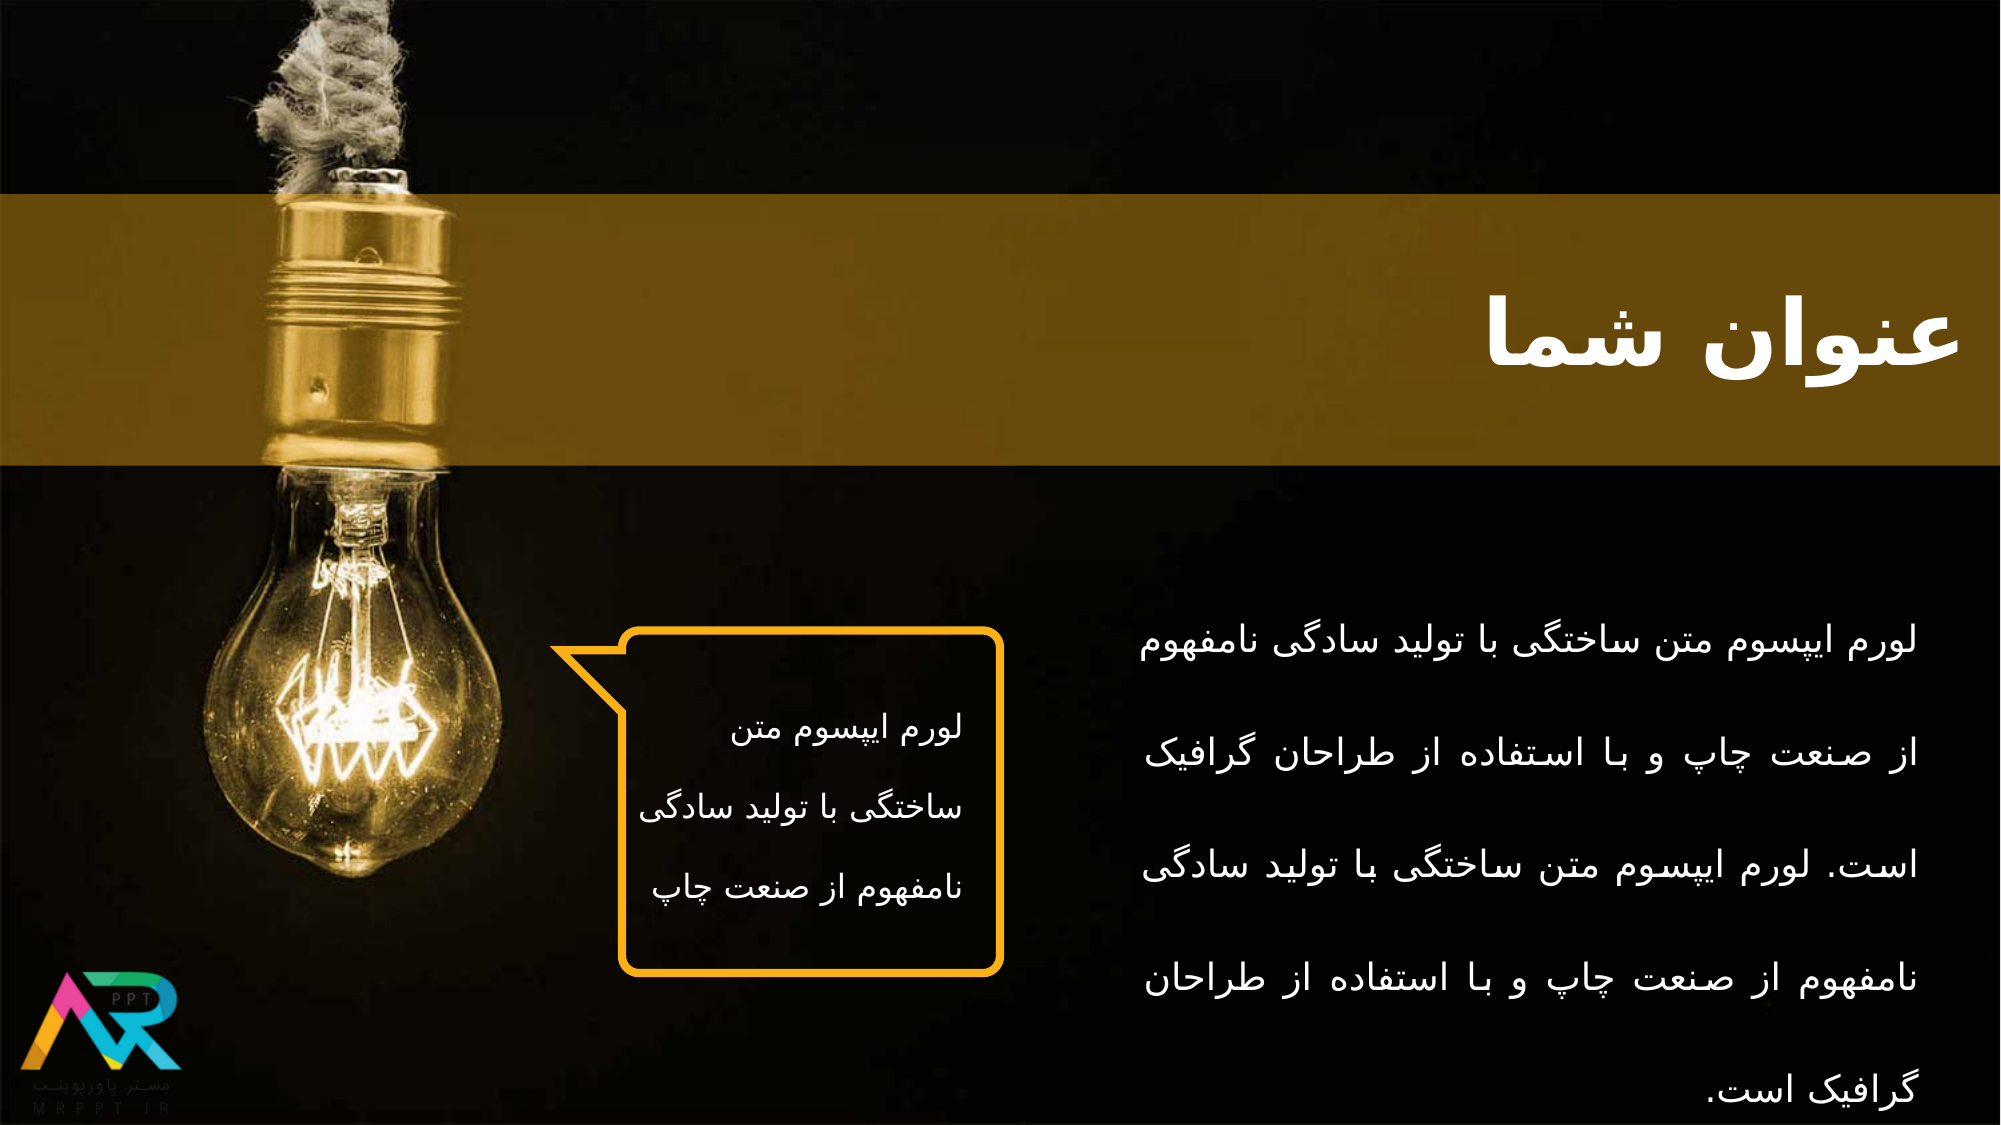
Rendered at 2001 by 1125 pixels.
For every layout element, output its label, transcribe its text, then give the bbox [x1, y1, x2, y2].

picture [0, 0, 2001, 1125]
text_box [557, 629, 1002, 975]
text_box [0, 193, 2000, 467]
text_box لورم ایپسوم متن ساختگی با تولید سادگی نامفهوم از صنعت چاپ و با استفاده از طراحان گرافیک است. لورم ایپسوم متن ساختگی با تولید سادگی نامفهوم از صنعت چاپ و با استفاده از طراحان گرافیک است. [1123, 540, 1934, 1118]
text_box عنوان شما [1467, 266, 1983, 392]
text_box لورم ایپسوم متن ساختگی با تولید سادگی نامفهوم از صنعت چاپ [619, 657, 979, 913]
